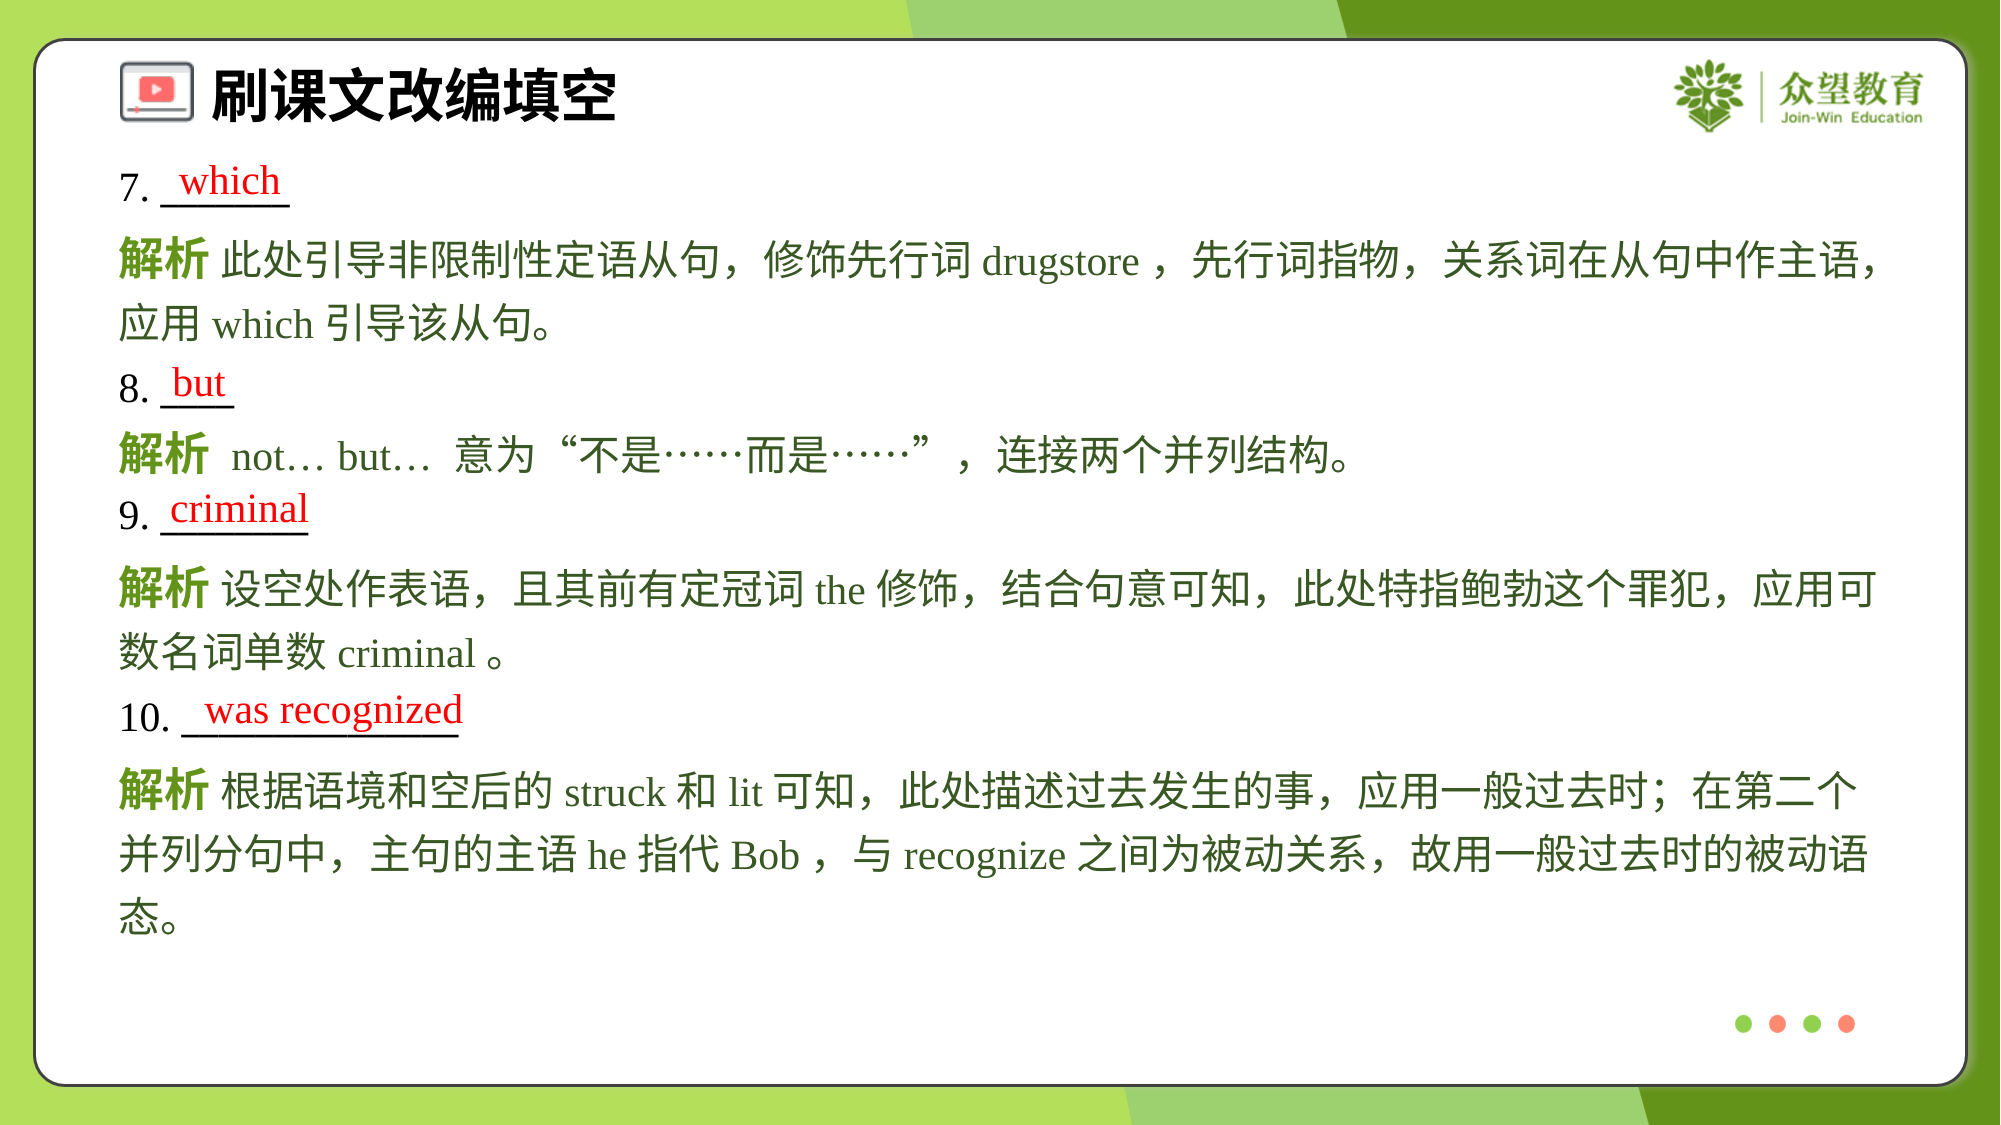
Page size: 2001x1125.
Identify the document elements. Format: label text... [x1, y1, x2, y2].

text_box 9. ________ [118, 474, 1883, 532]
text_box 解析 此处引导非限制性定语从句，修饰先行词drugstore，先行词指物，关系词在从句中作主语，应用which引导该从句。 [118, 215, 1883, 343]
text_box criminal [165, 468, 314, 527]
text_box 10. _______________ [118, 677, 1883, 735]
text_box 7. _______ [118, 146, 1883, 204]
picture [0, 0, 2000, 1125]
text_box but [167, 342, 231, 400]
text_box which [174, 140, 286, 199]
text_box 解析 根据语境和空后的struck和lit可知，此处描述过去发生的事，应用一般过去时；在第二个并列分句中，主句的主语he指代Bob，与recognize之间为被动关系，故用一般过去时的被动语态。 [118, 747, 1883, 874]
text_box was recognized [195, 669, 473, 727]
text_box 解析 not… but… 意为“不是……而是……”，连接两个并列结构。 [118, 411, 1883, 474]
text_box 解析 设空处作表语，且其前有定冠词the修饰，结合句意可知，此处特指鲍勃这个罪犯，应用可数名词单数criminal。 [118, 544, 1883, 672]
text_box 8. ____ [118, 348, 1883, 406]
